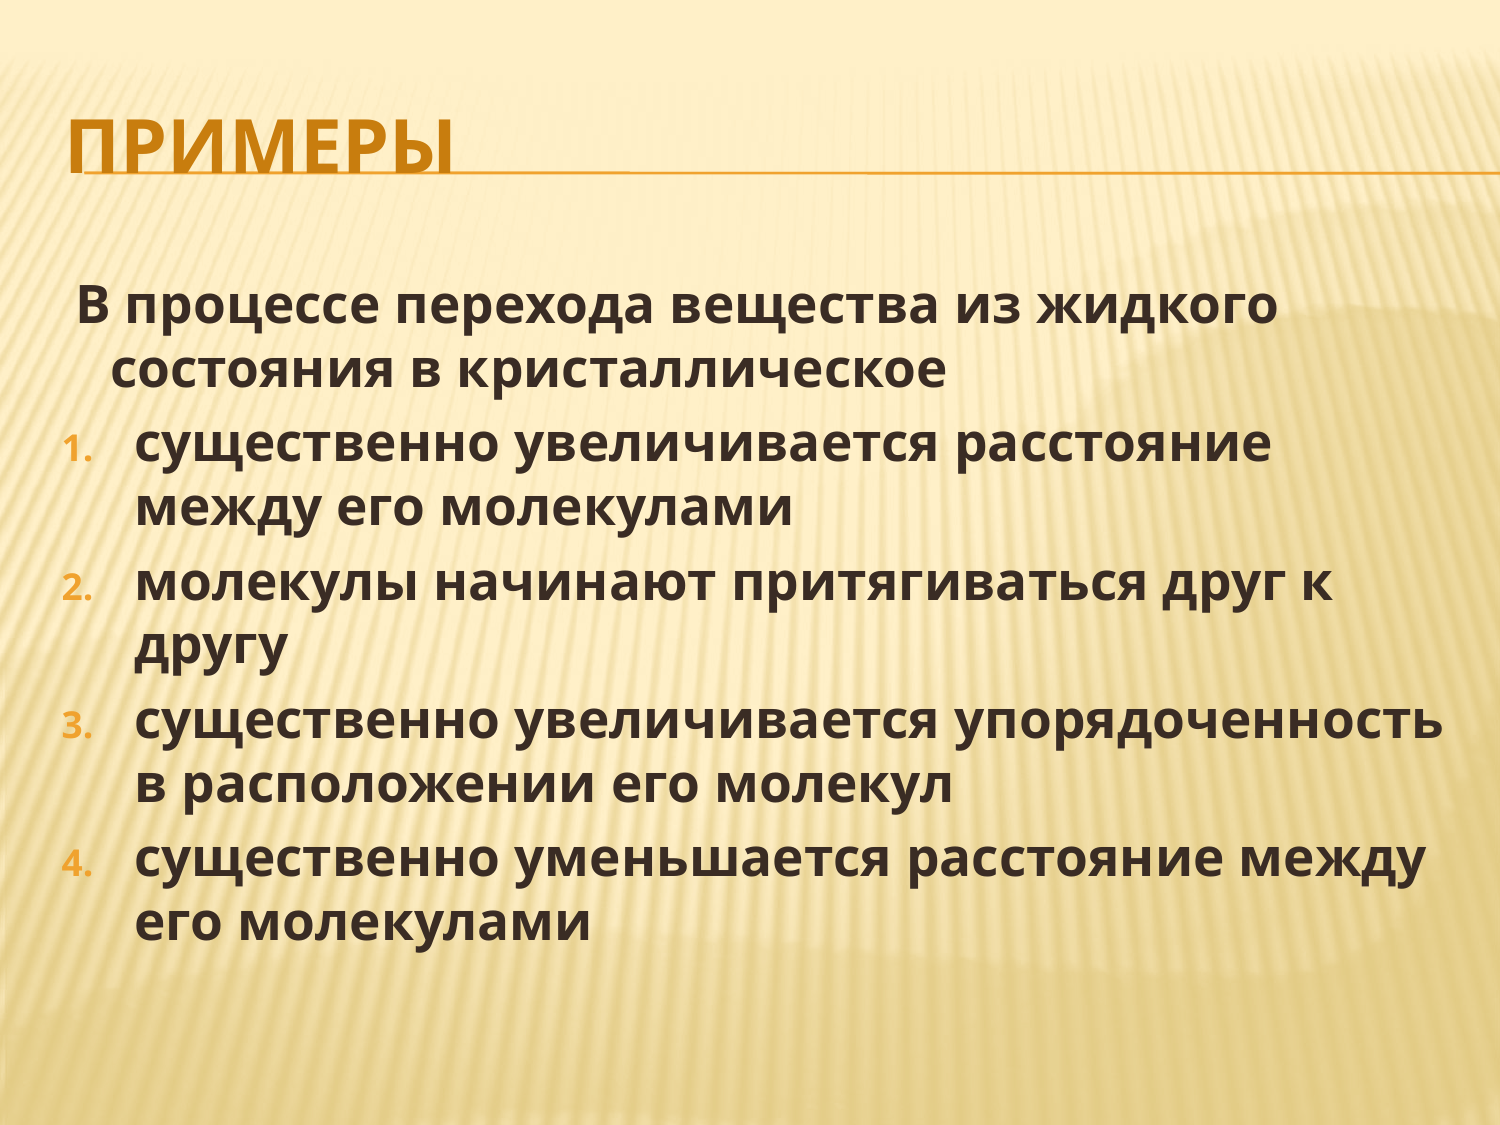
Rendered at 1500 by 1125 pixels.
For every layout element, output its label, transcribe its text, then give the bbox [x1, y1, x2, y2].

list В процессе перехода вещества из жидкого состояния в кристаллическое существенно увеличивается расстояние между его молекулами молекулы начинают притягиваться друг к другу существенно увеличивается упорядоченность в расположении его молекул существенно уменьшается расстояние между его молекулами [46, 262, 1477, 1005]
title ПРИМЕРЫ [50, 75, 1475, 213]
